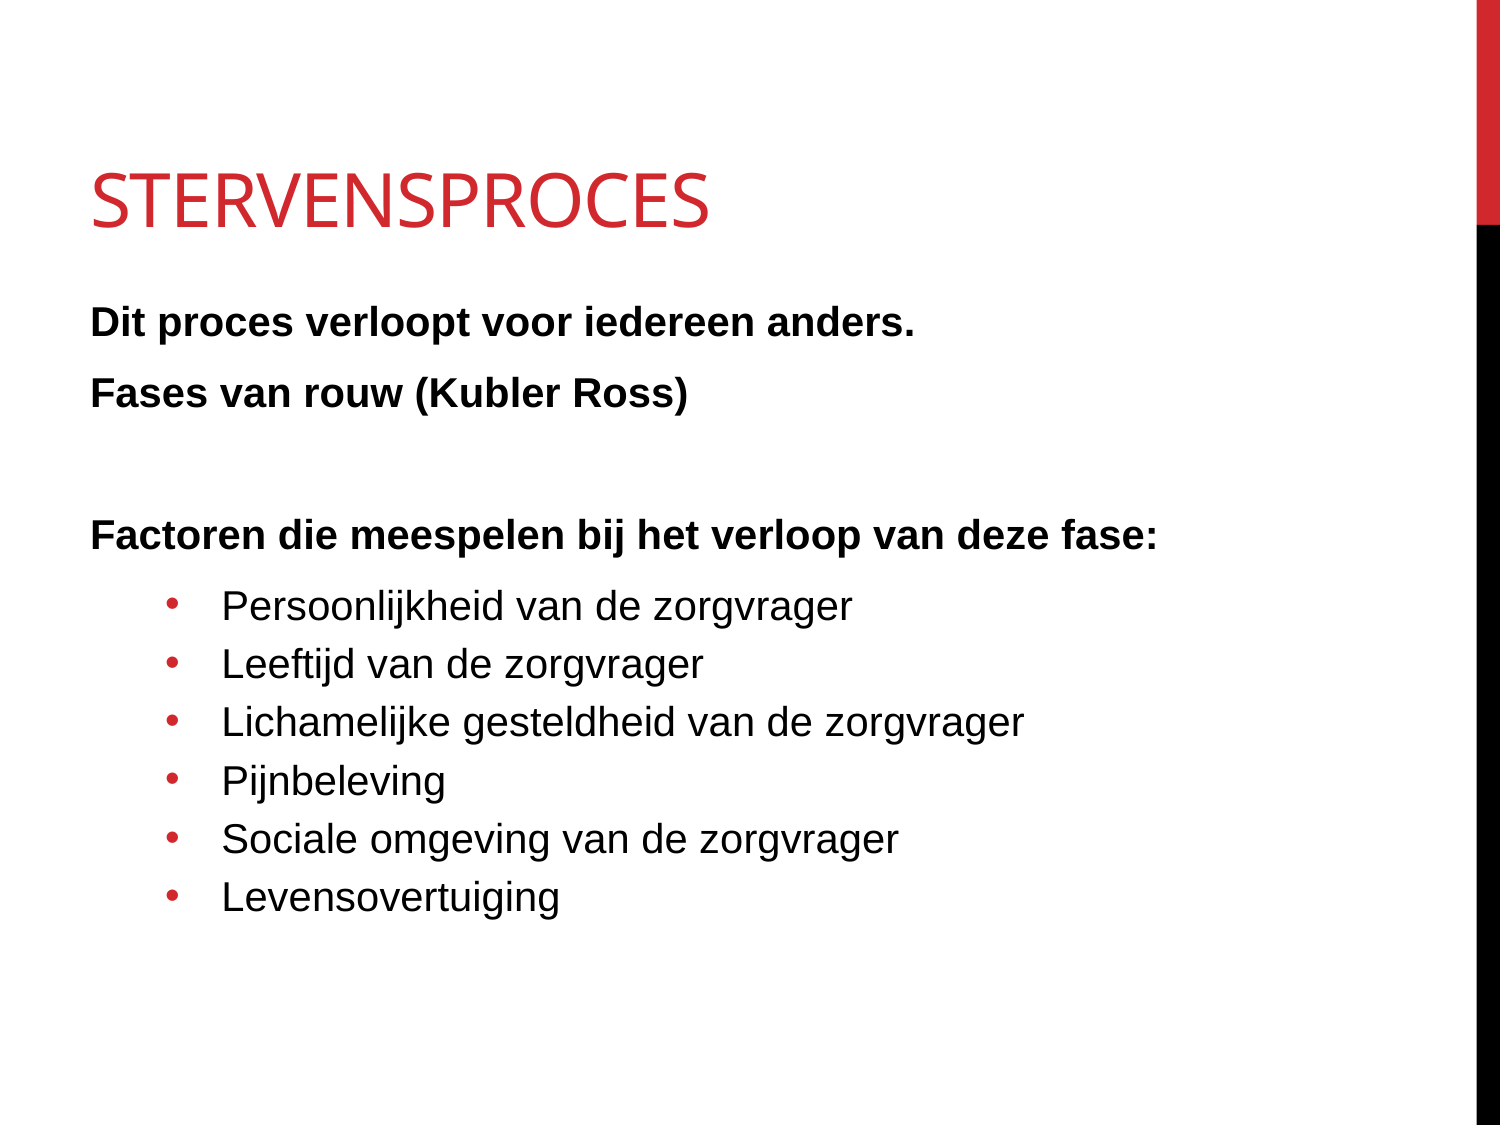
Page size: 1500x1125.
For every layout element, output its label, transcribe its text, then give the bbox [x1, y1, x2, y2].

list Dit proces verloopt voor iedereen anders. Fases van rouw (Kubler Ross) Factoren die meespelen bij het verloop van deze fase: Persoonlijkheid van de zorgvrager Leeftijd van de zorgvrager Lichamelijke gesteldheid van de zorgvrager Pijnbeleving Sociale omgeving van de zorgvrager Levensovertuiging [75, 287, 1325, 1005]
title Stervensproces [75, 25, 1025, 250]
